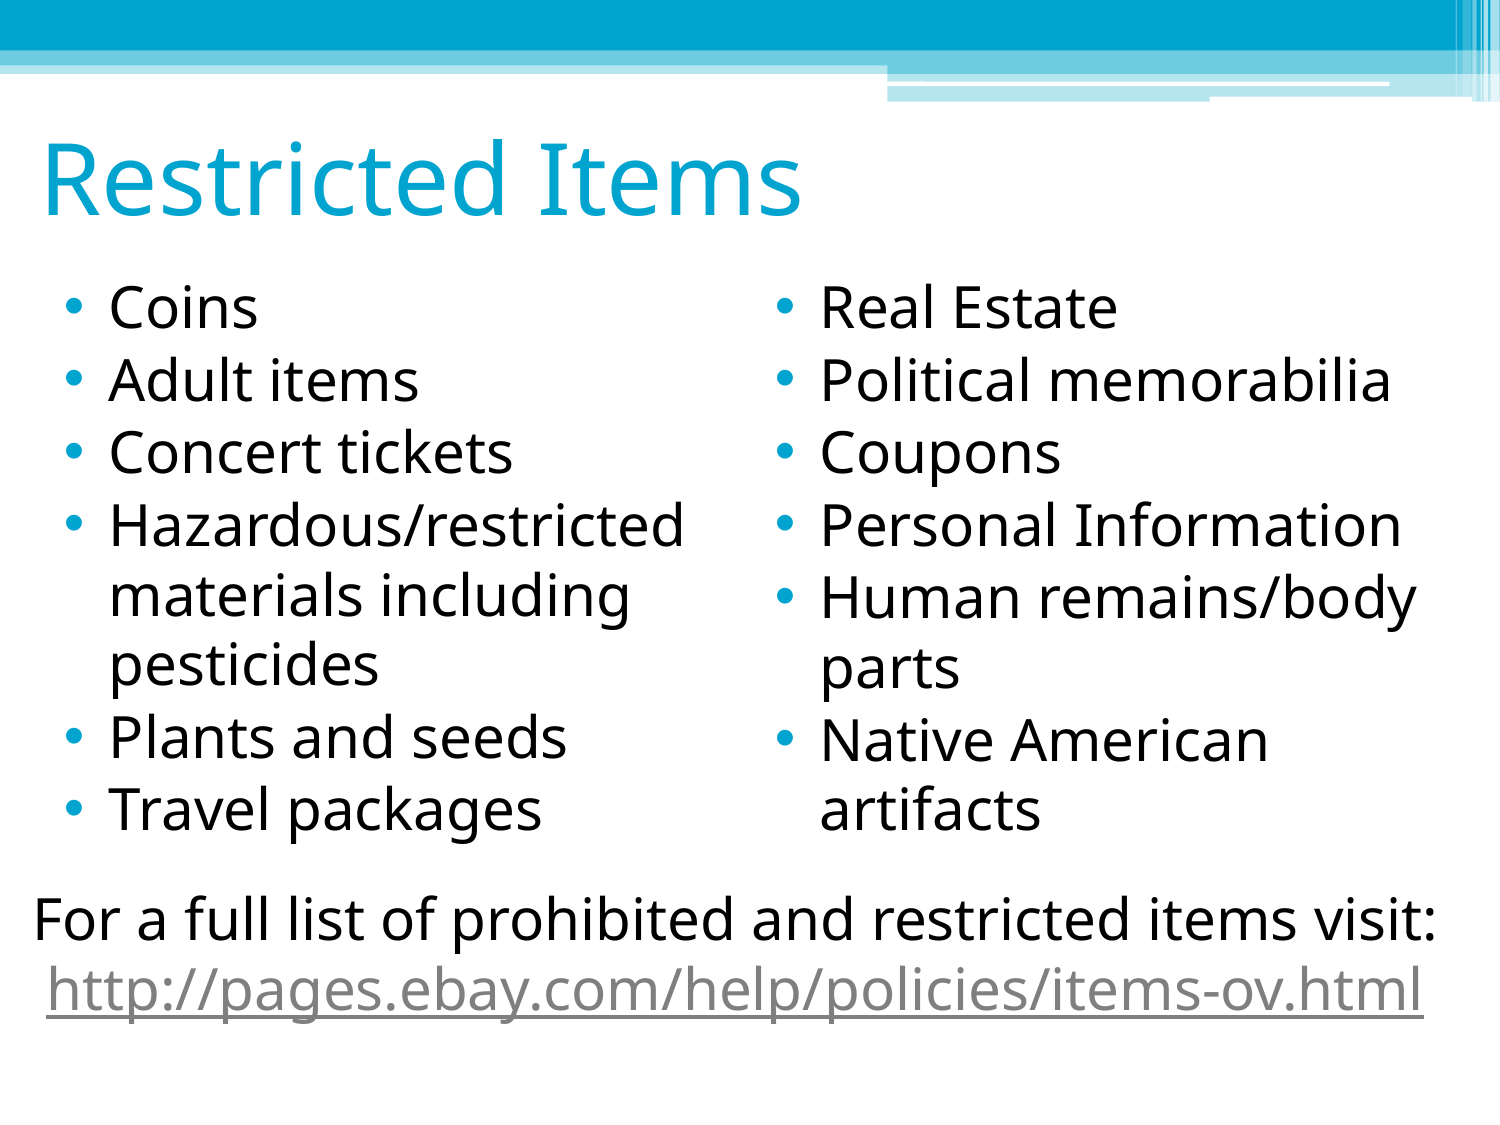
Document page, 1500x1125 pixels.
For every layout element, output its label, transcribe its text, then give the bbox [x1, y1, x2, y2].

list Coins Adult items Concert tickets Hazardous/restricted materials including pesticides Plants and seeds Travel packages Real Estate Political memorabilia Coupons Personal Information Human remains/body parts Native American artifacts [48, 263, 1500, 975]
title Restricted Items [24, 87, 1500, 263]
text_box For a full list of prohibited and restricted items visit: http://pages.ebay.com/help/policies/items-ov.html [5, 875, 1481, 1039]
